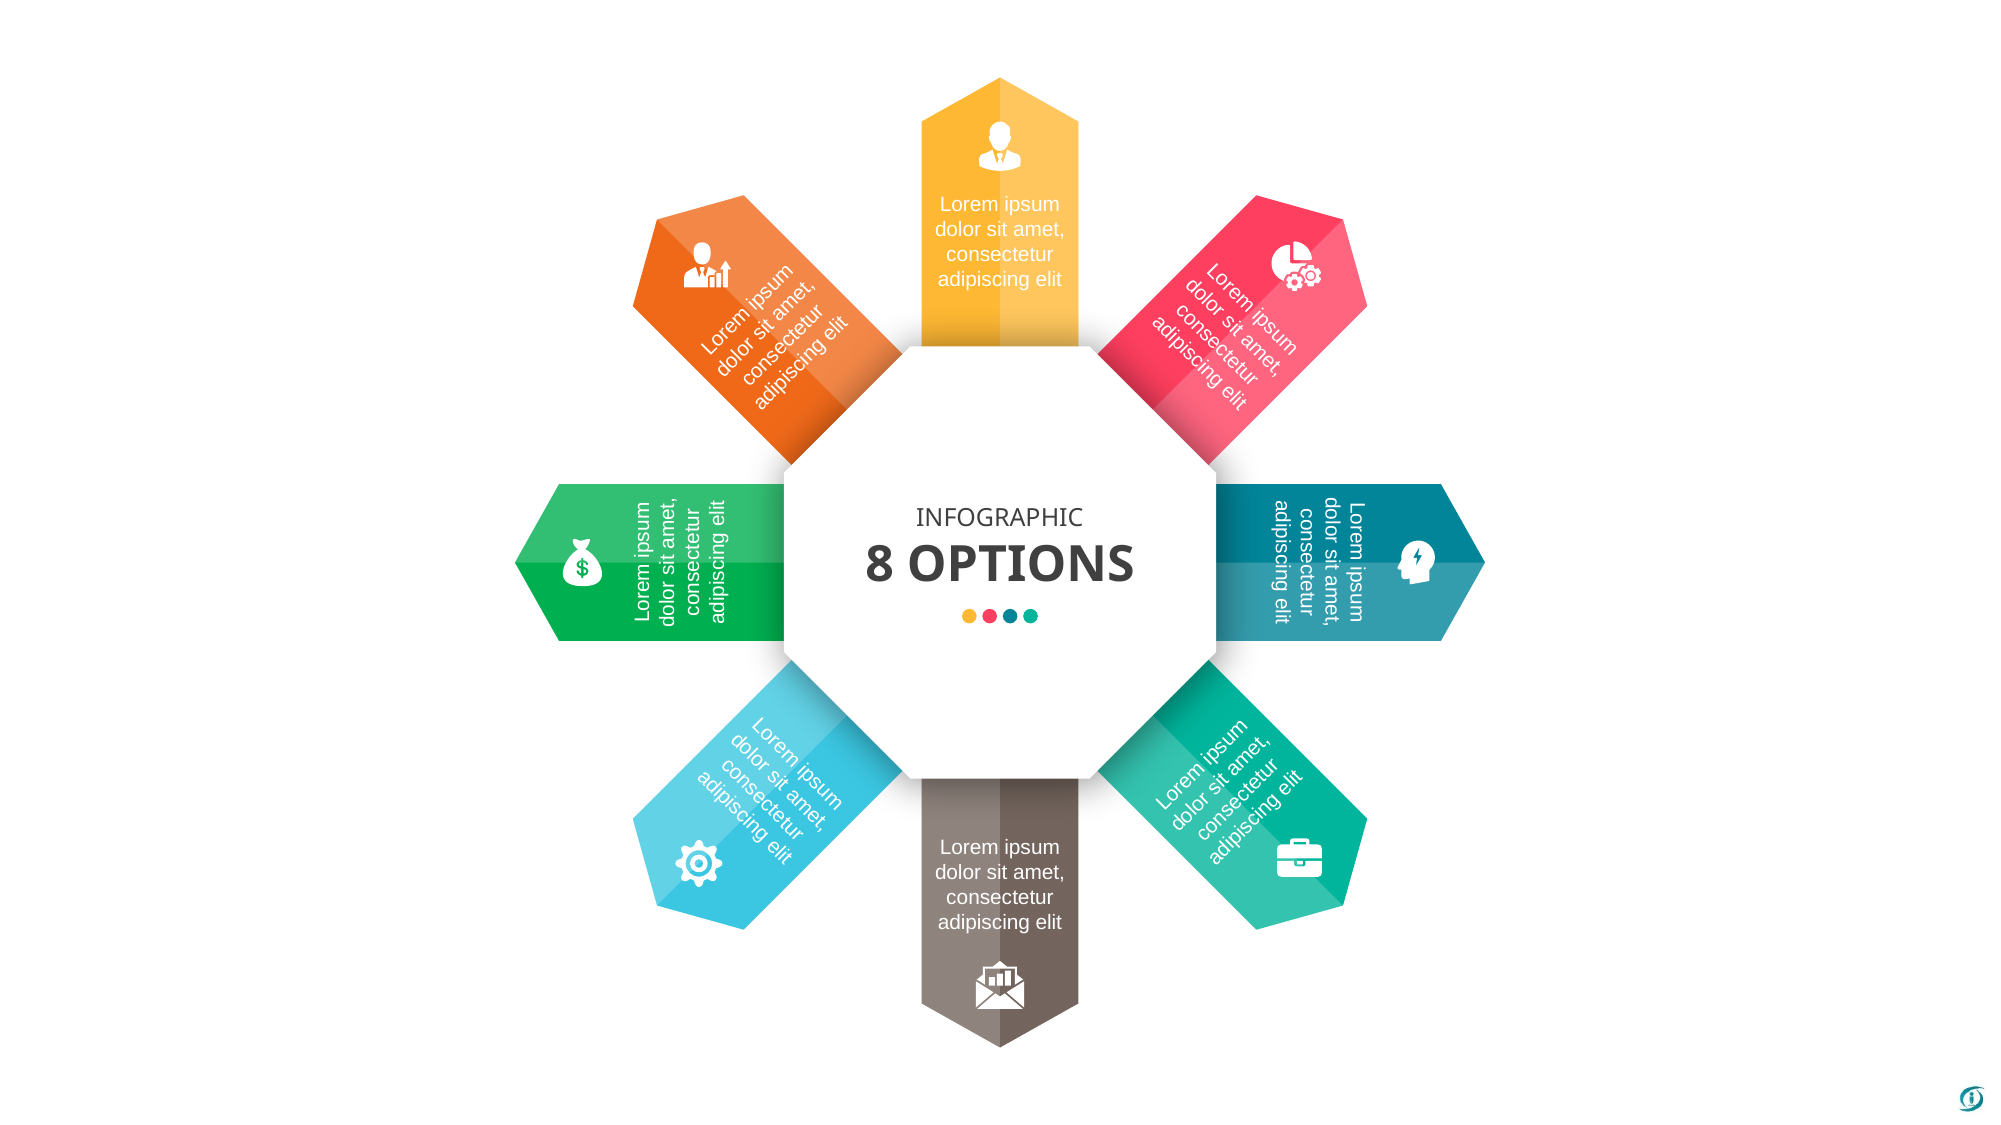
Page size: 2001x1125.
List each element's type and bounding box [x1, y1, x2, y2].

text_box [975, 960, 1025, 1010]
picture [1953, 1079, 1990, 1117]
text_box [514, 77, 1486, 1048]
text_box [683, 242, 732, 288]
text_box [562, 538, 603, 587]
text_box [978, 121, 1021, 172]
text_box [1271, 241, 1322, 292]
text_box [832, 501, 1168, 624]
